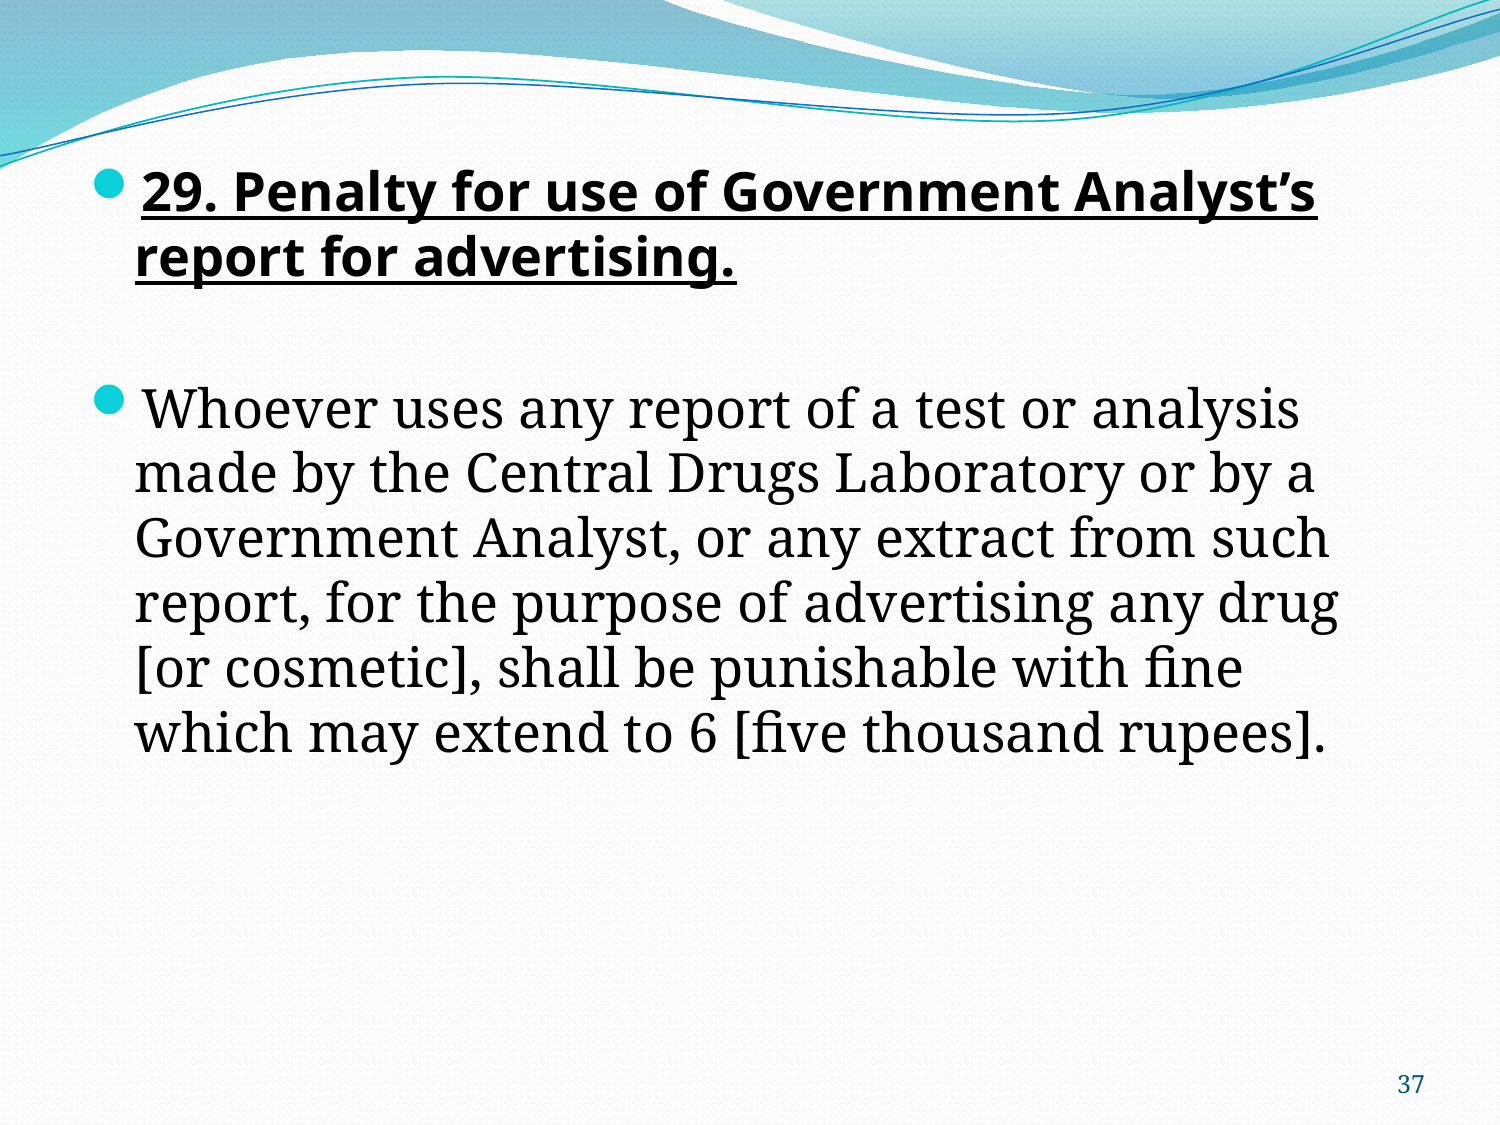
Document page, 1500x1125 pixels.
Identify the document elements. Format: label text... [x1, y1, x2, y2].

list 29. Penalty for use of Government Analyst’s report for advertising. Whoever uses any report of a test or analysis made by the Central Drugs Laboratory or by a Government Analyst, or any extract from such report, for the purpose of advertising any drug [or cosmetic], shall be punishable with fine which may extend to 6 [five thousand rupees]. [75, 149, 1425, 1038]
slide_number 37 [1299, 1042, 1425, 1103]
